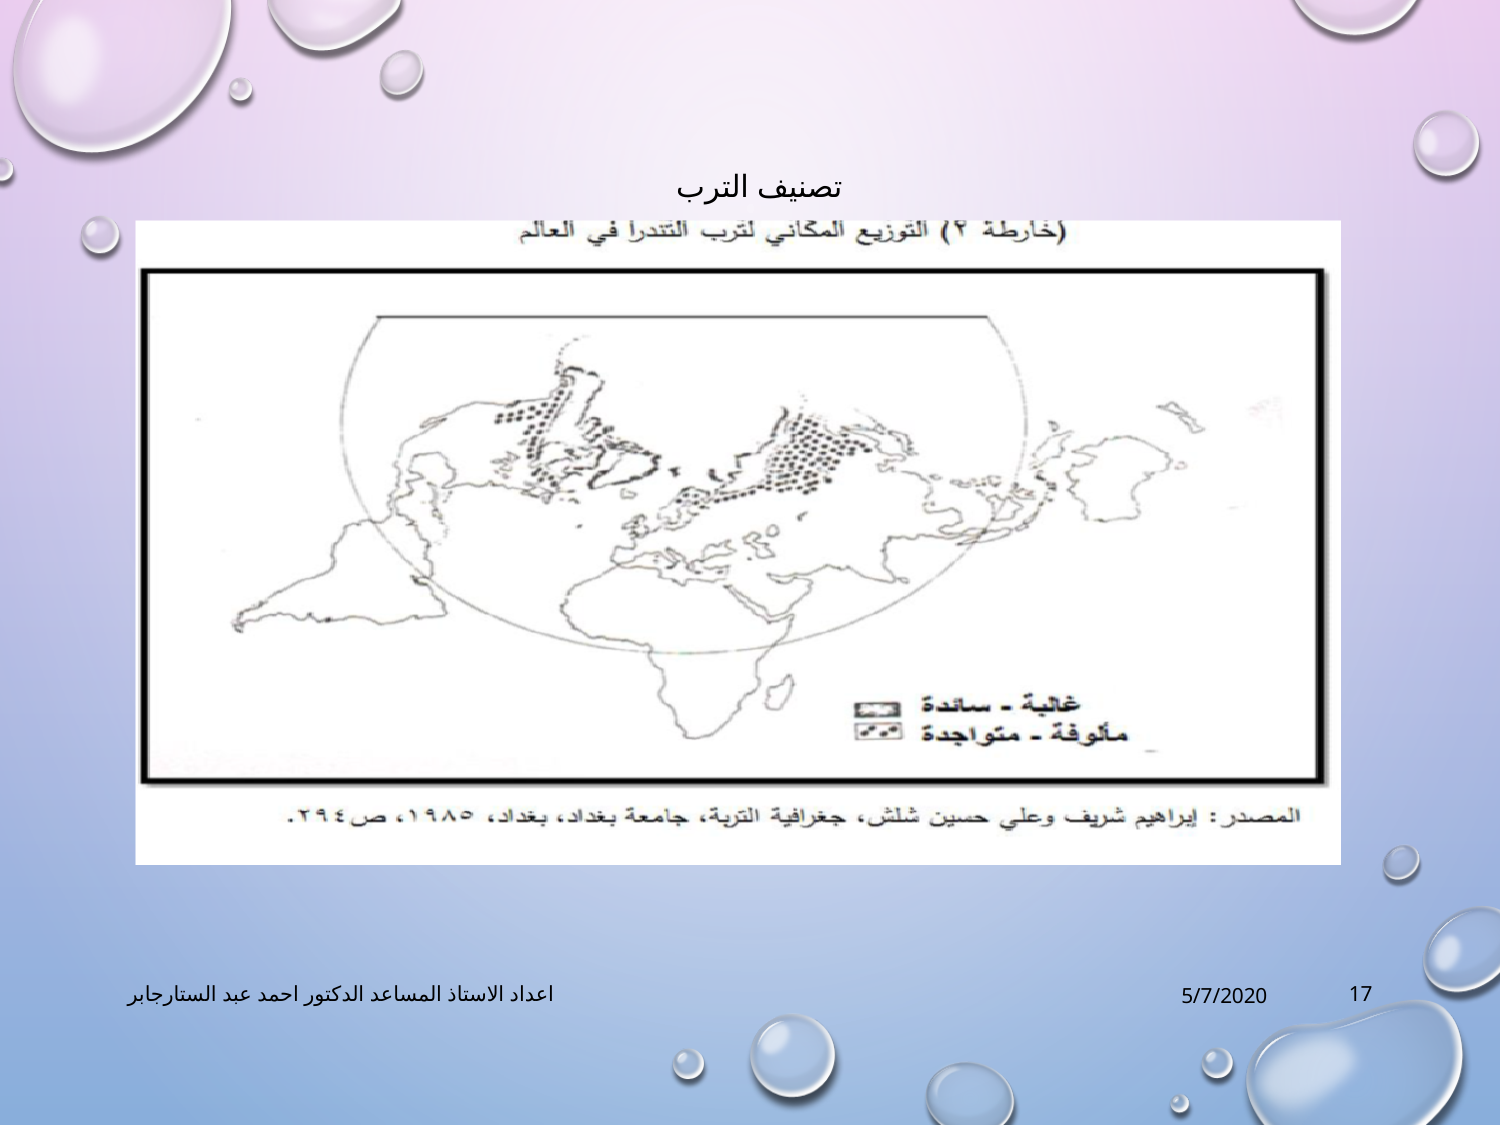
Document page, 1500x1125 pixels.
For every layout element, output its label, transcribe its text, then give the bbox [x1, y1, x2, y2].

picture [0, 0, 1500, 1125]
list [134, 220, 1341, 865]
title تصنيف الترب [112, 163, 1407, 213]
slide_number 17 [1293, 965, 1388, 1025]
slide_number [944, 965, 1283, 1025]
footer اعداد الاستاذ المساعد الدكتور احمد عبد الستارجابر [112, 965, 934, 1025]
